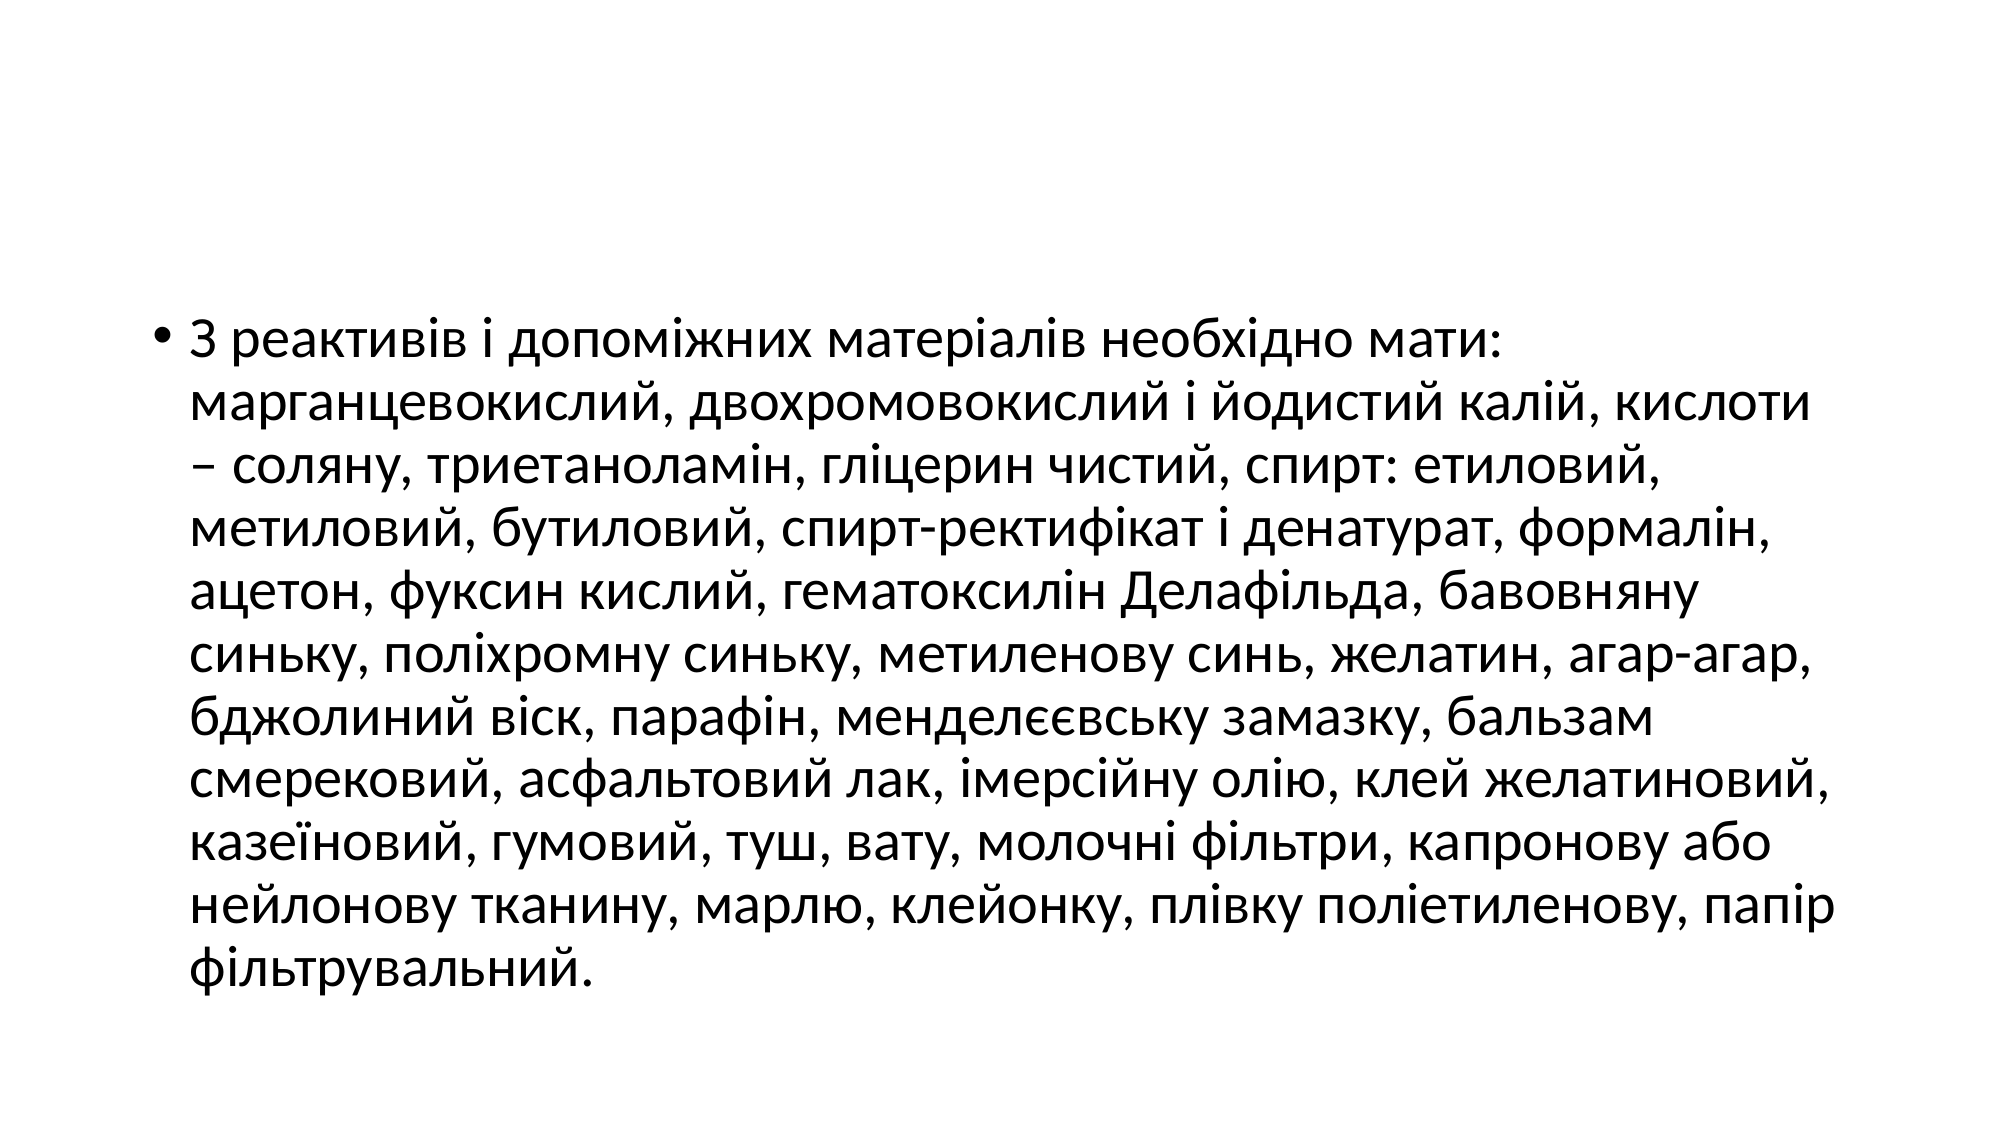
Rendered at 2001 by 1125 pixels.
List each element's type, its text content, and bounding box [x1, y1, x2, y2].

list З реактивів і допоміжних матеріалів необхідно мати: марганцевокислий, двохромовокислий і йодистий калій, кислоти – соляну, триетаноламін, гліцерин чистий, спирт: етиловий, метиловий, бутиловий, спирт-ректифікат і денатурат, формалін, ацетон, фуксин кислий, гематоксилін Делафільда, бавовняну синьку, поліхромну синьку, метиленову синь, желатин, агар-агар, бджолиний віск, парафін, менделєєвську замазку, бальзам смерековий, асфальтовий лак, імерсійну олію, клей желатиновий, казеїновий, гумовий, туш, вату, молочні фільтри, капронову або нейлонову тканину, марлю, клейонку, плівку поліетиленову, папір фільтрувальний. [137, 299, 1863, 1014]
